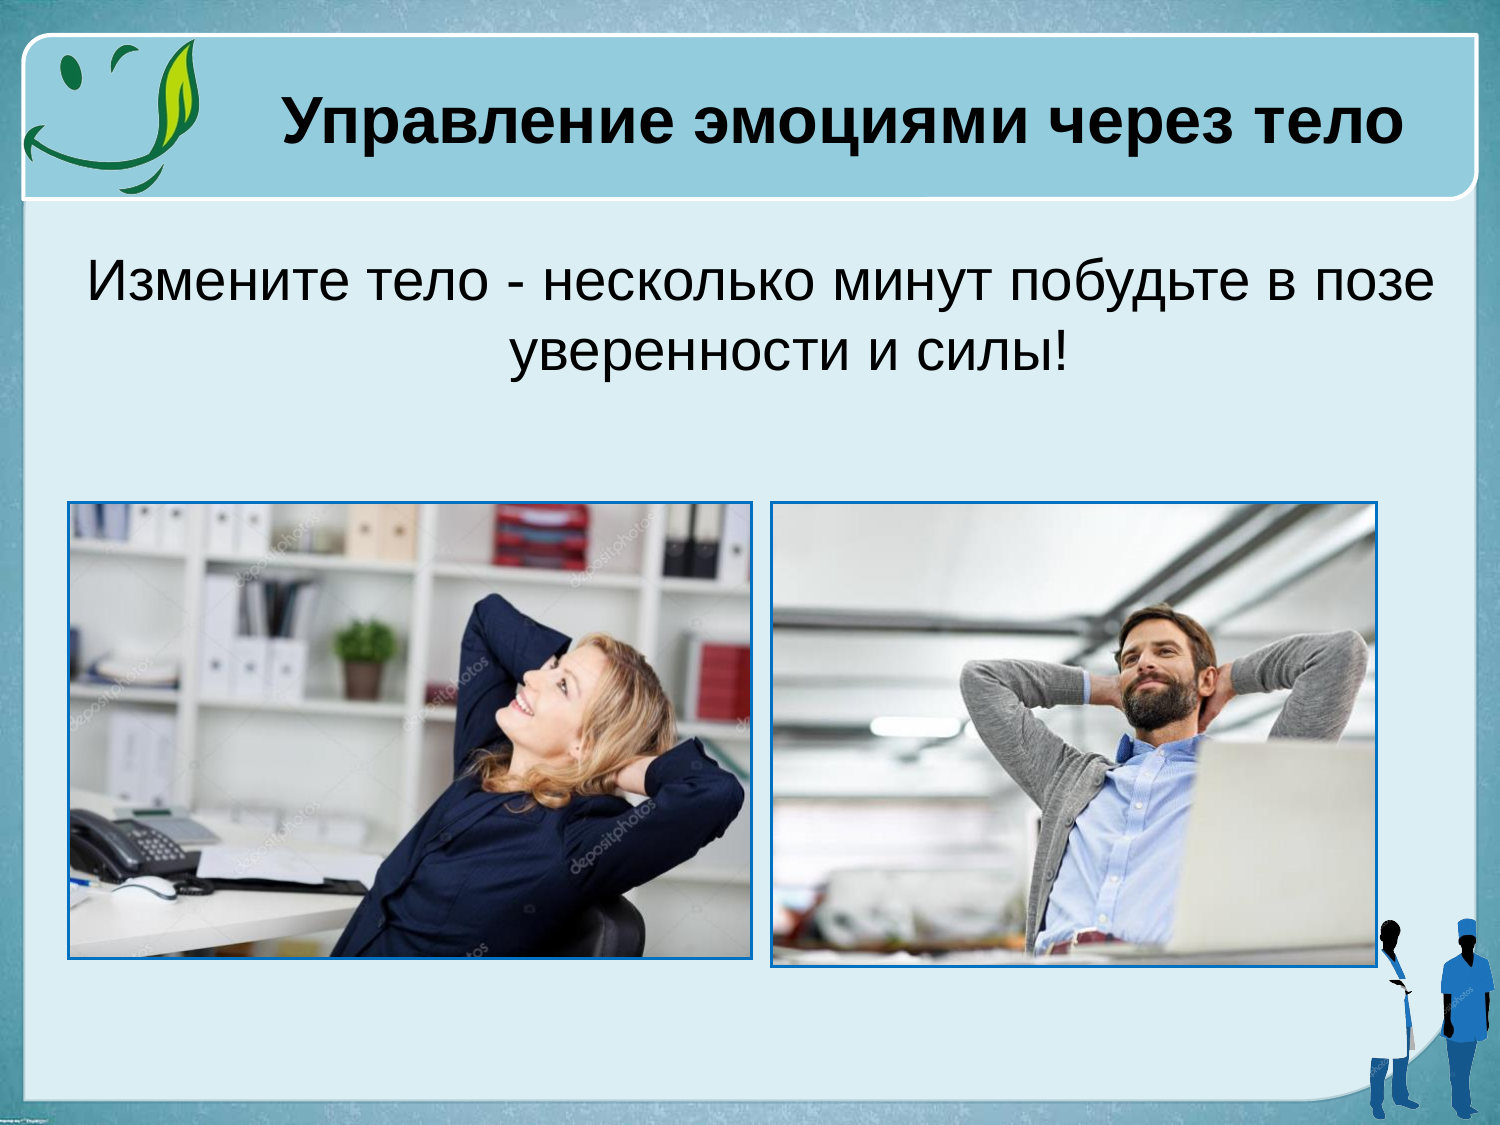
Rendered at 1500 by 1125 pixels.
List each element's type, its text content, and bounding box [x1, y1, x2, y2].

title Управление эмоциями через тело [210, 58, 1477, 176]
picture [0, 0, 1500, 1125]
list Измените тело - несколько минут побудьте в позе уверенности и силы! [58, 234, 1465, 411]
